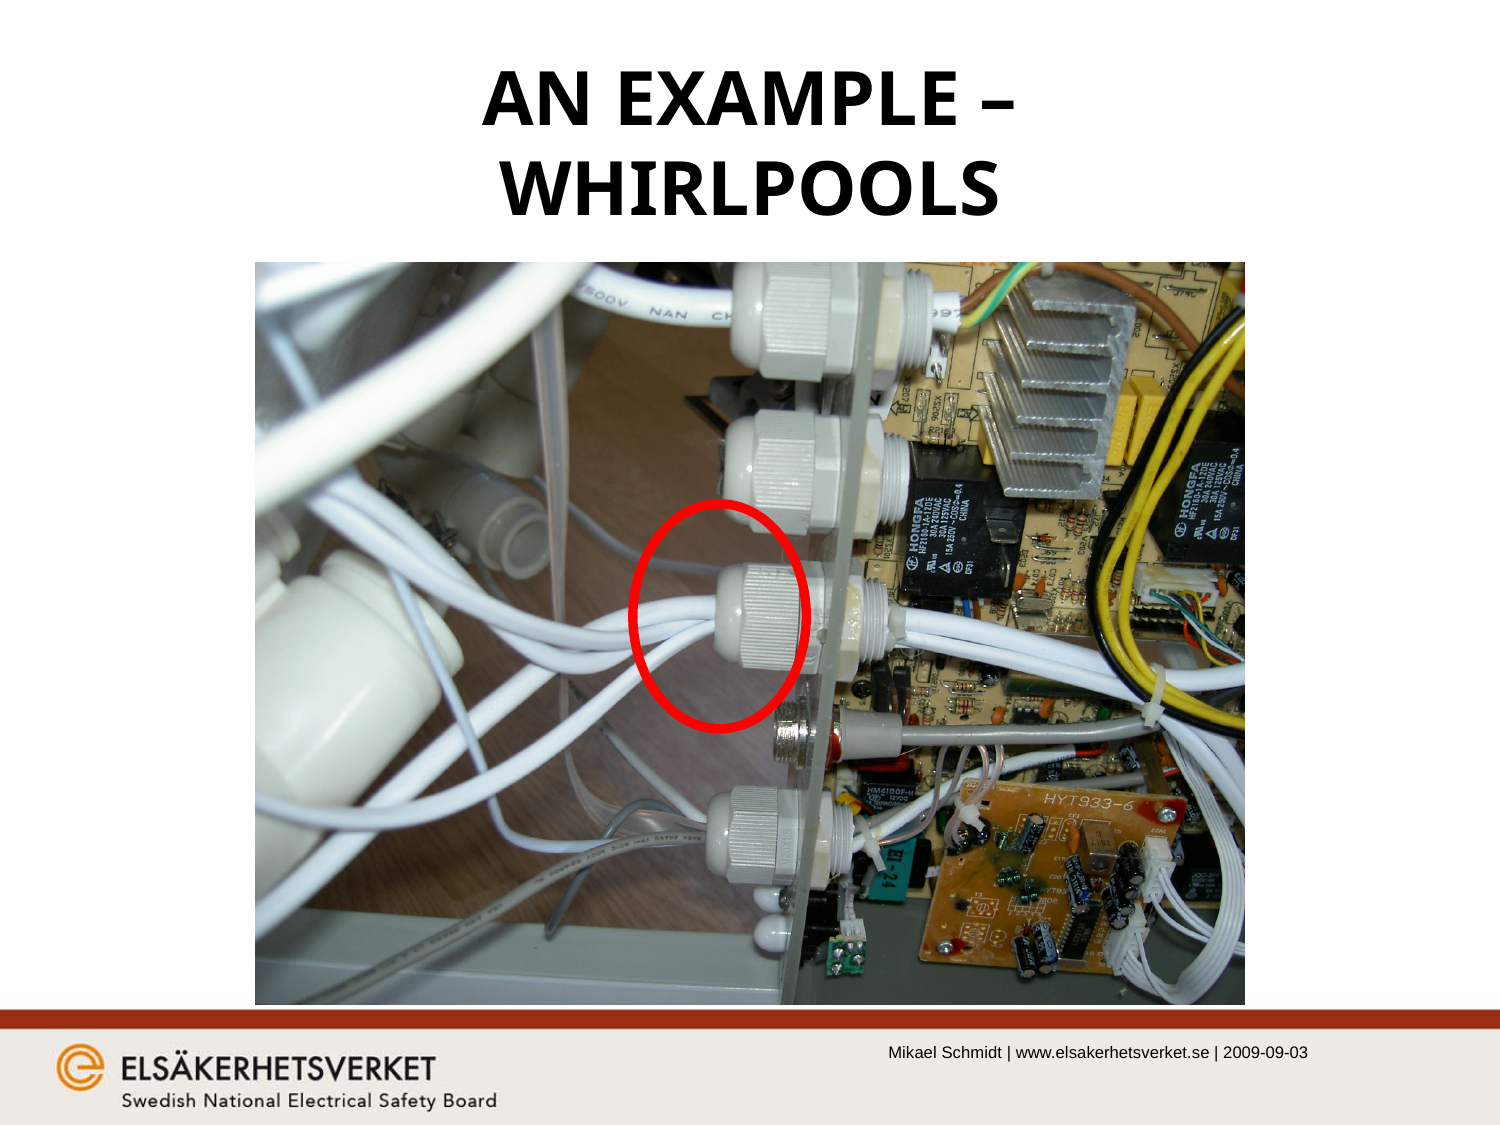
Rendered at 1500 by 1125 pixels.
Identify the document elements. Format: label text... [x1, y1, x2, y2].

picture [0, 0, 1500, 1125]
footer Mikael Schmidt | www.elsakerhetsverket.se | 2009-09-03 [738, 1034, 1460, 1103]
title AN EXAMPLE – WHIRLPOOLS [74, 46, 1426, 235]
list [254, 262, 1246, 1006]
